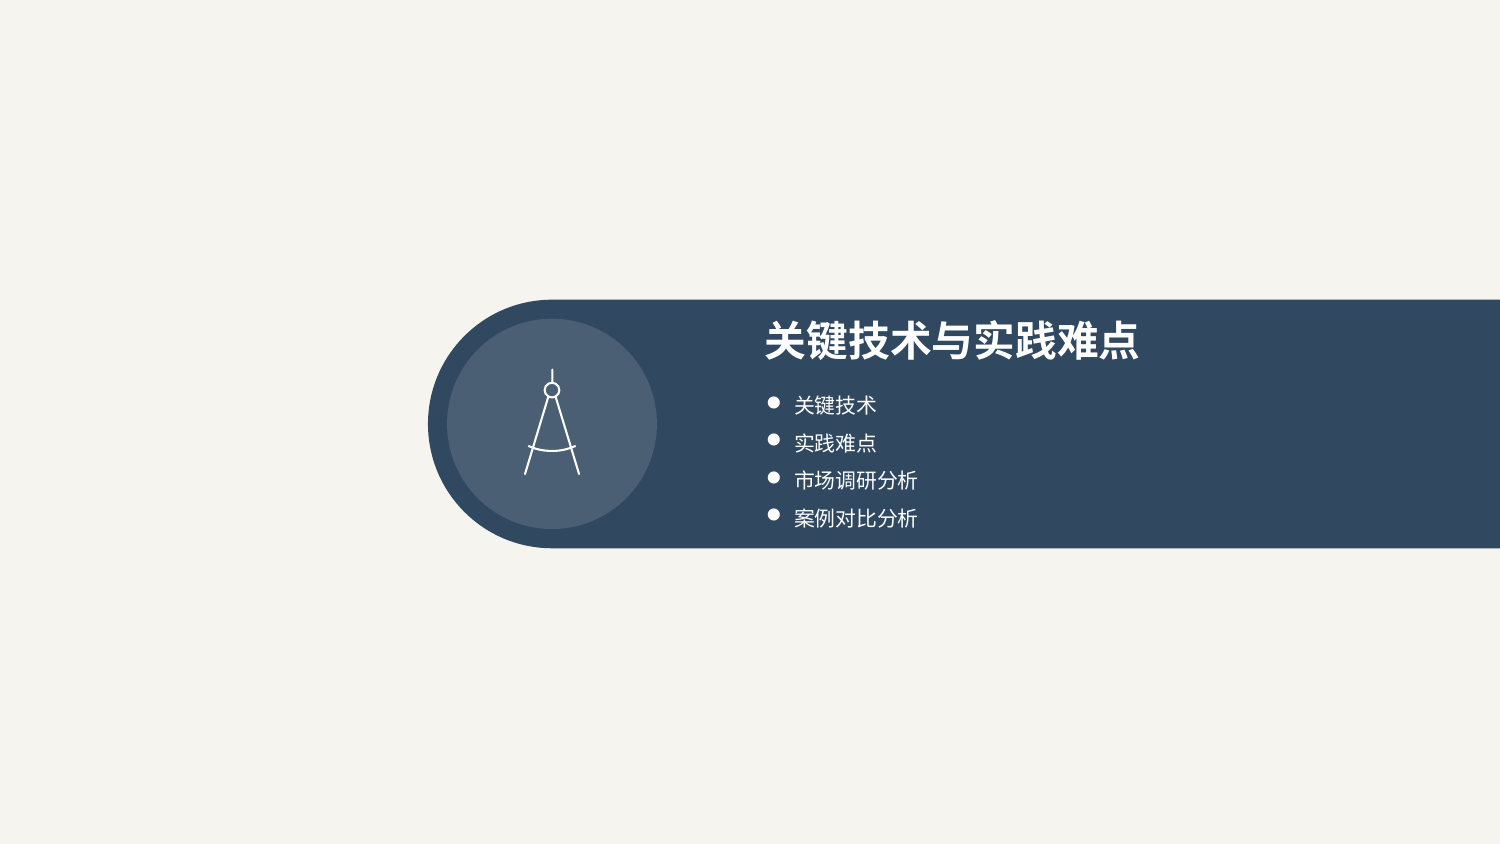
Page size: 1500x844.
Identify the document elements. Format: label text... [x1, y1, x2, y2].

text_box [447, 318, 657, 530]
text_box [427, 299, 1500, 549]
text_box 关键技术 实践难点 市场调研分析 案例对比分析 [751, 373, 934, 538]
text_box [524, 369, 580, 475]
text_box 关键技术与实践难点 [750, 307, 1176, 373]
